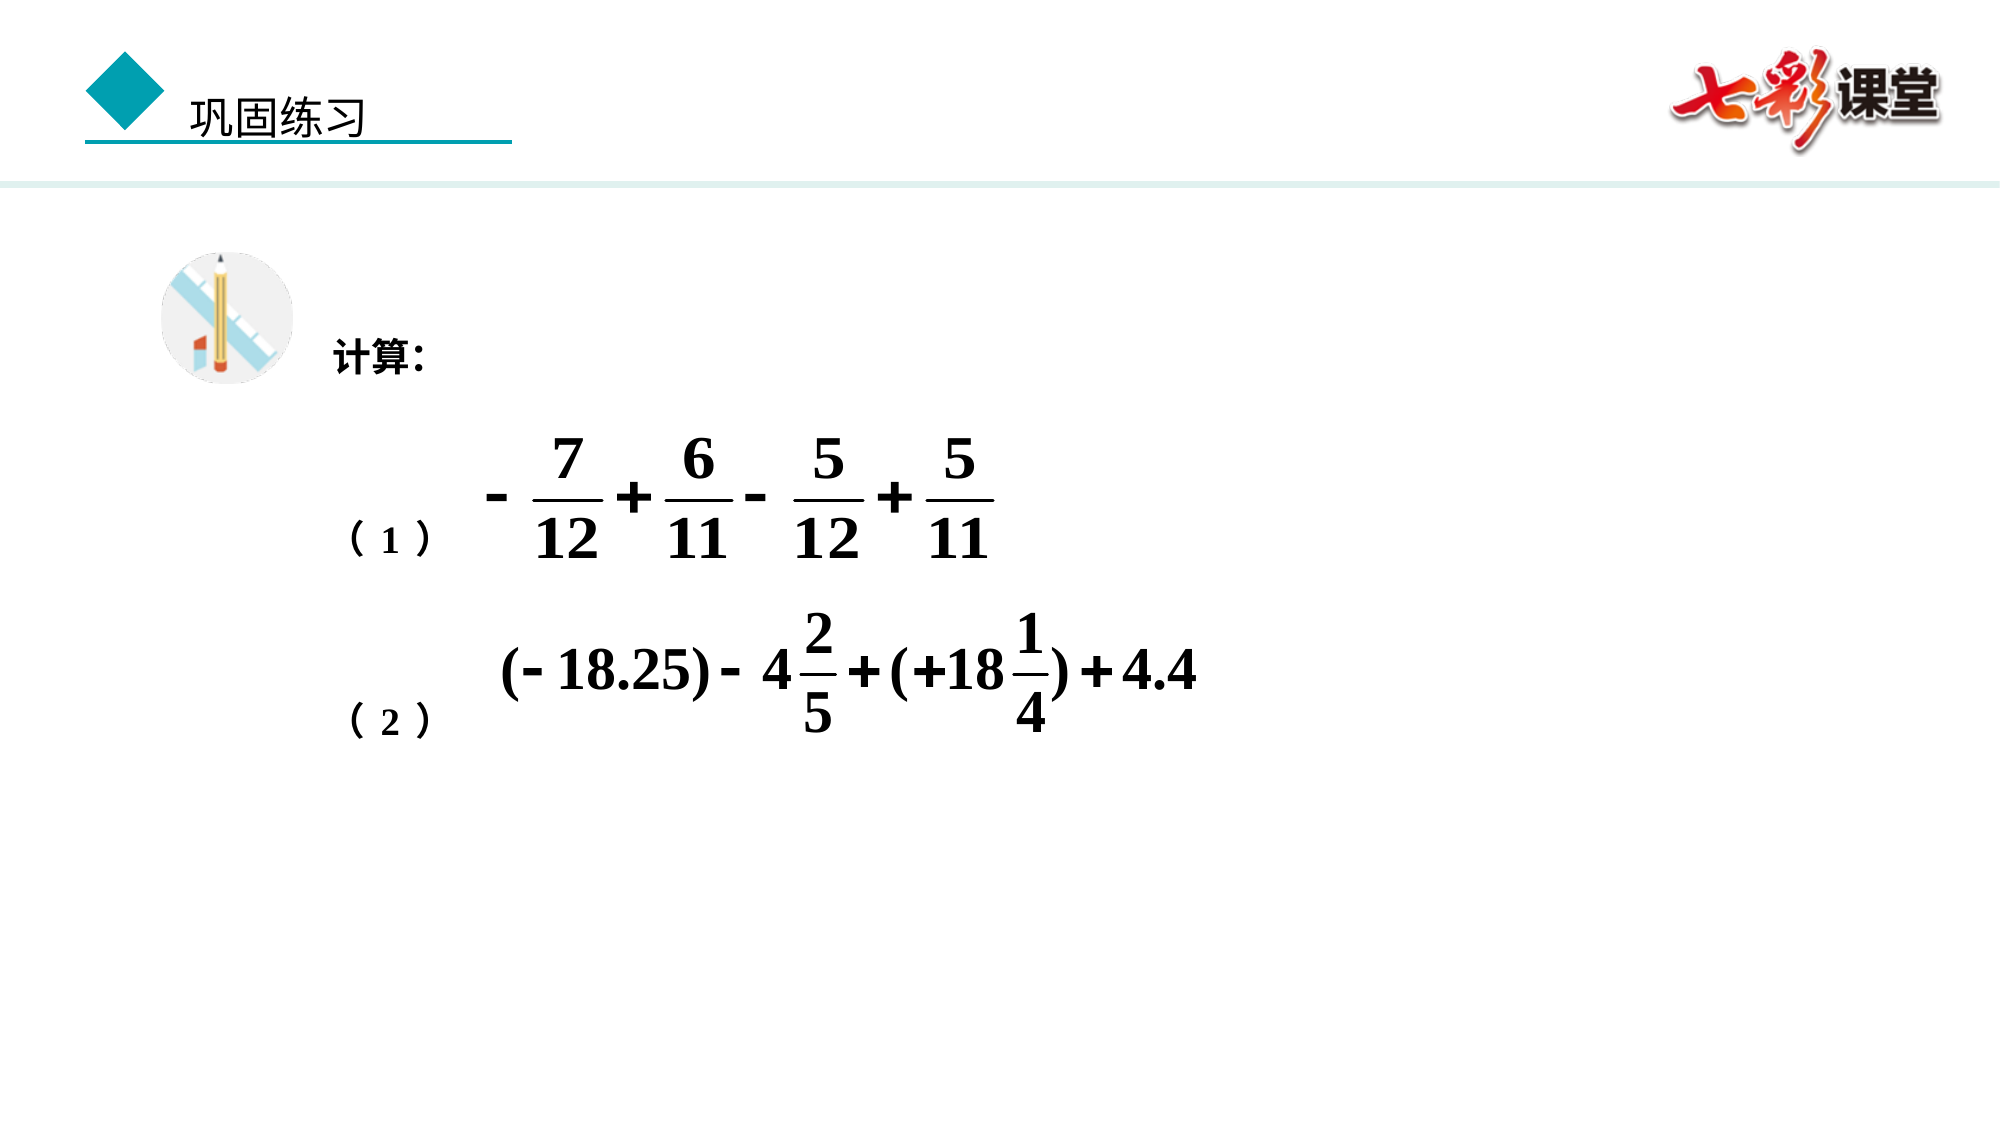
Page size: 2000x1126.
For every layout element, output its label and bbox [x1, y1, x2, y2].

text_box [277, 219, 2000, 746]
picture [161, 252, 293, 385]
picture [1666, 42, 1948, 157]
